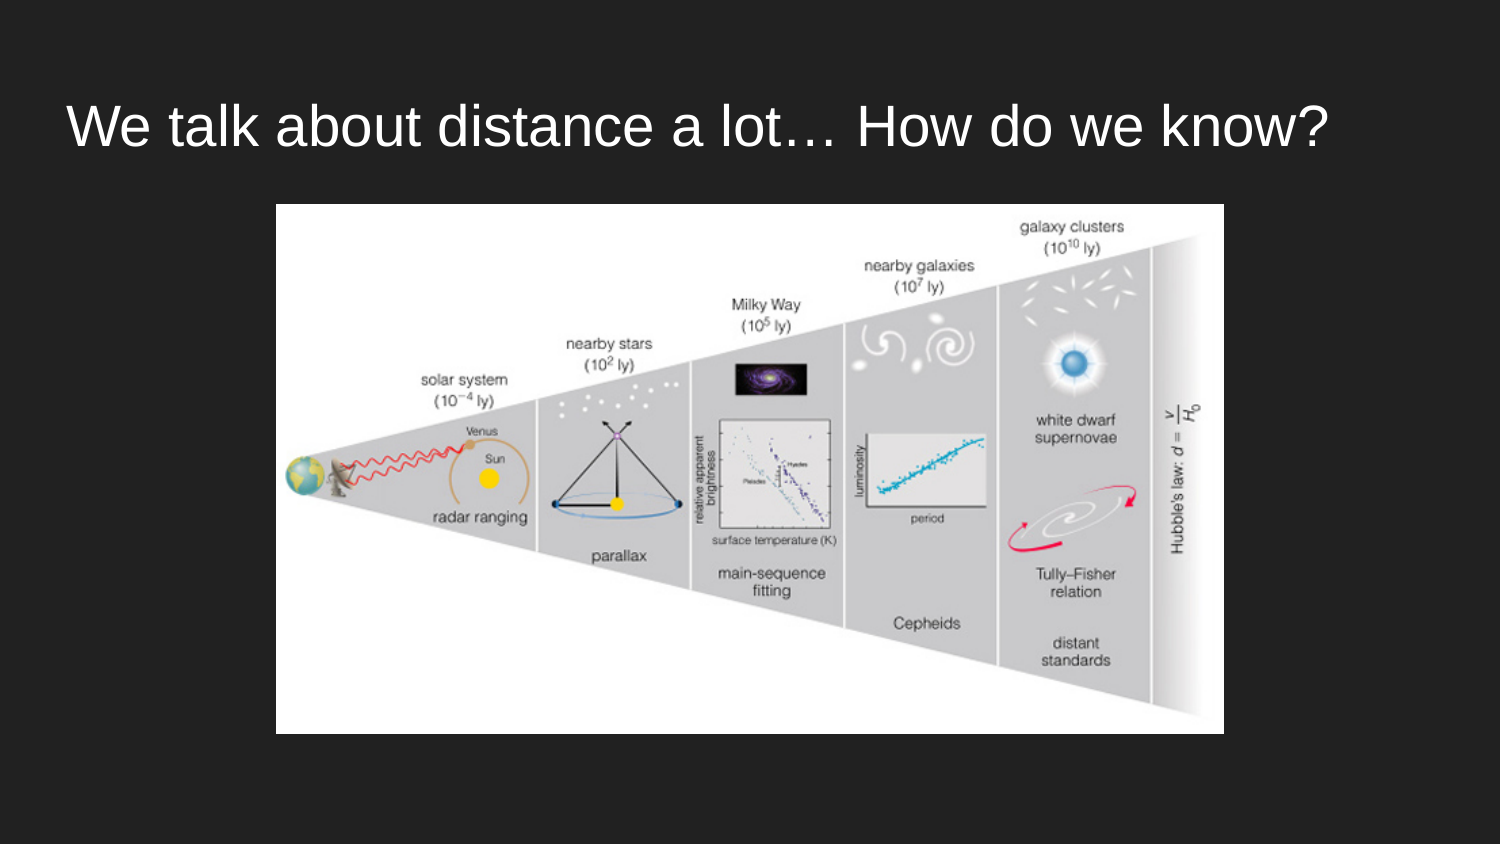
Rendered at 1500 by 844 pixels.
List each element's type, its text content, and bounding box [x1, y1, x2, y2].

title We talk about distance a lot… How do we know? [51, 72, 1449, 167]
picture [275, 204, 1224, 735]
